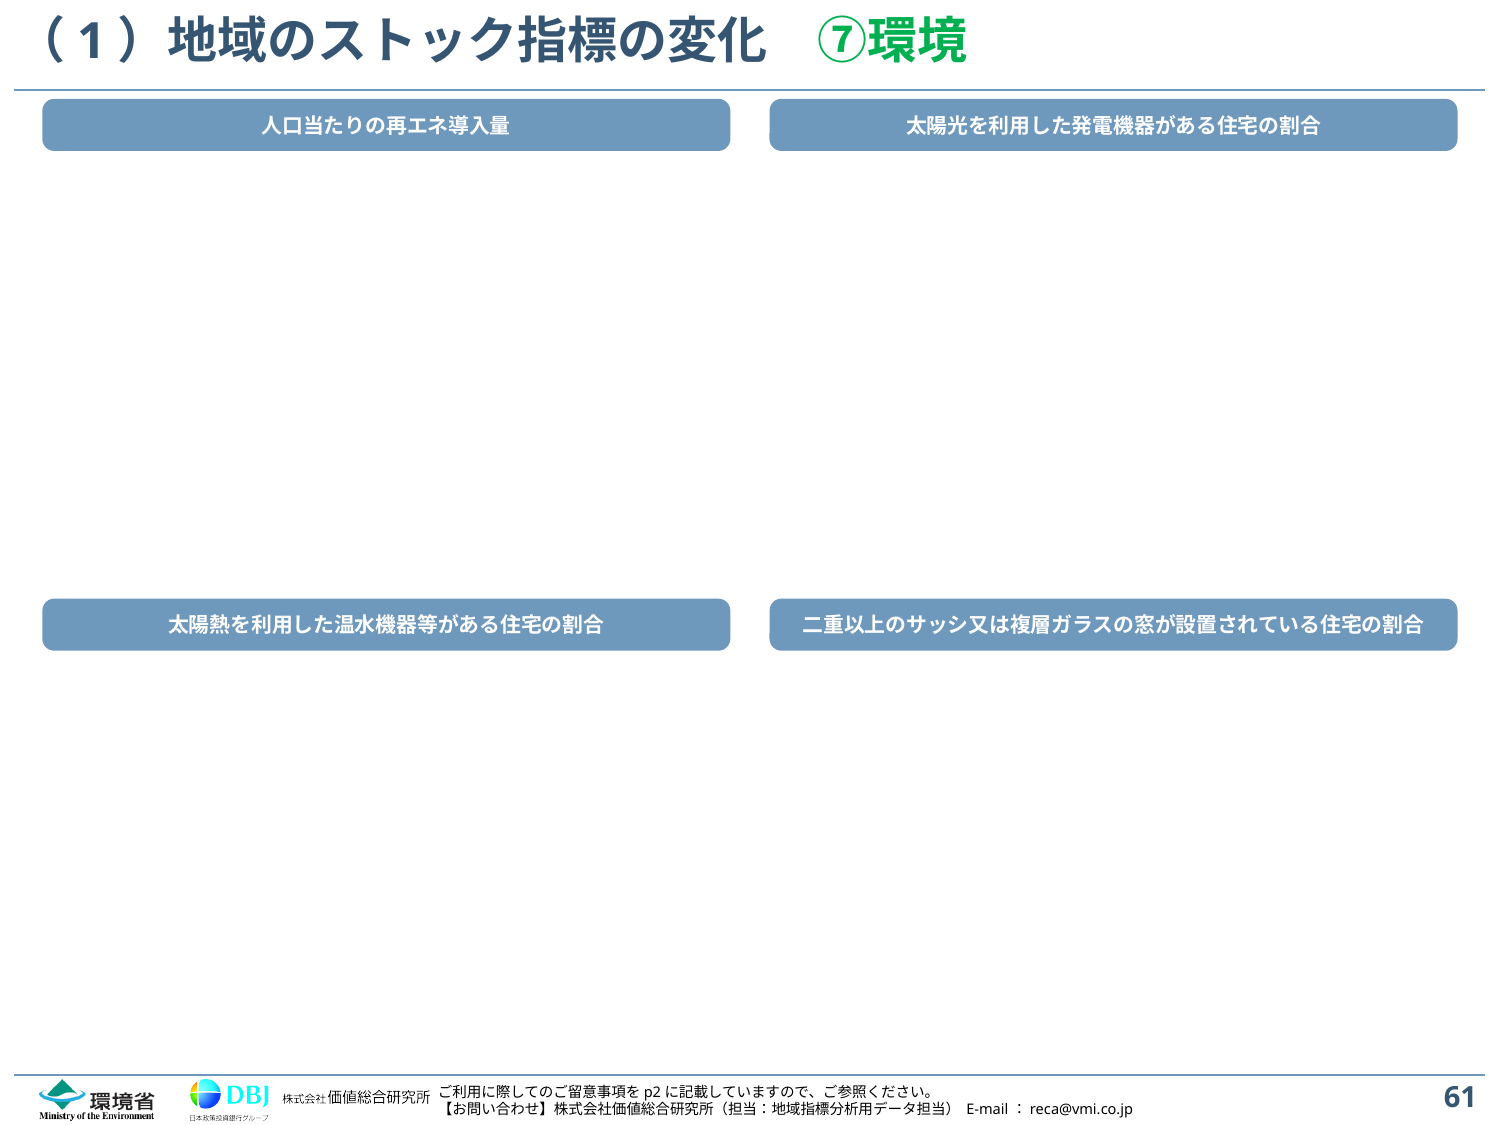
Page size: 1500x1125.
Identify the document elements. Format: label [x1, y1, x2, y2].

title [0, 0, 1500, 87]
text_box [42, 598, 731, 651]
slide_number [1427, 1070, 1493, 1112]
text_box [769, 98, 1458, 151]
text_box [769, 598, 1458, 651]
text_box [42, 98, 731, 151]
picture [36, 1079, 157, 1124]
picture [186, 1076, 434, 1125]
